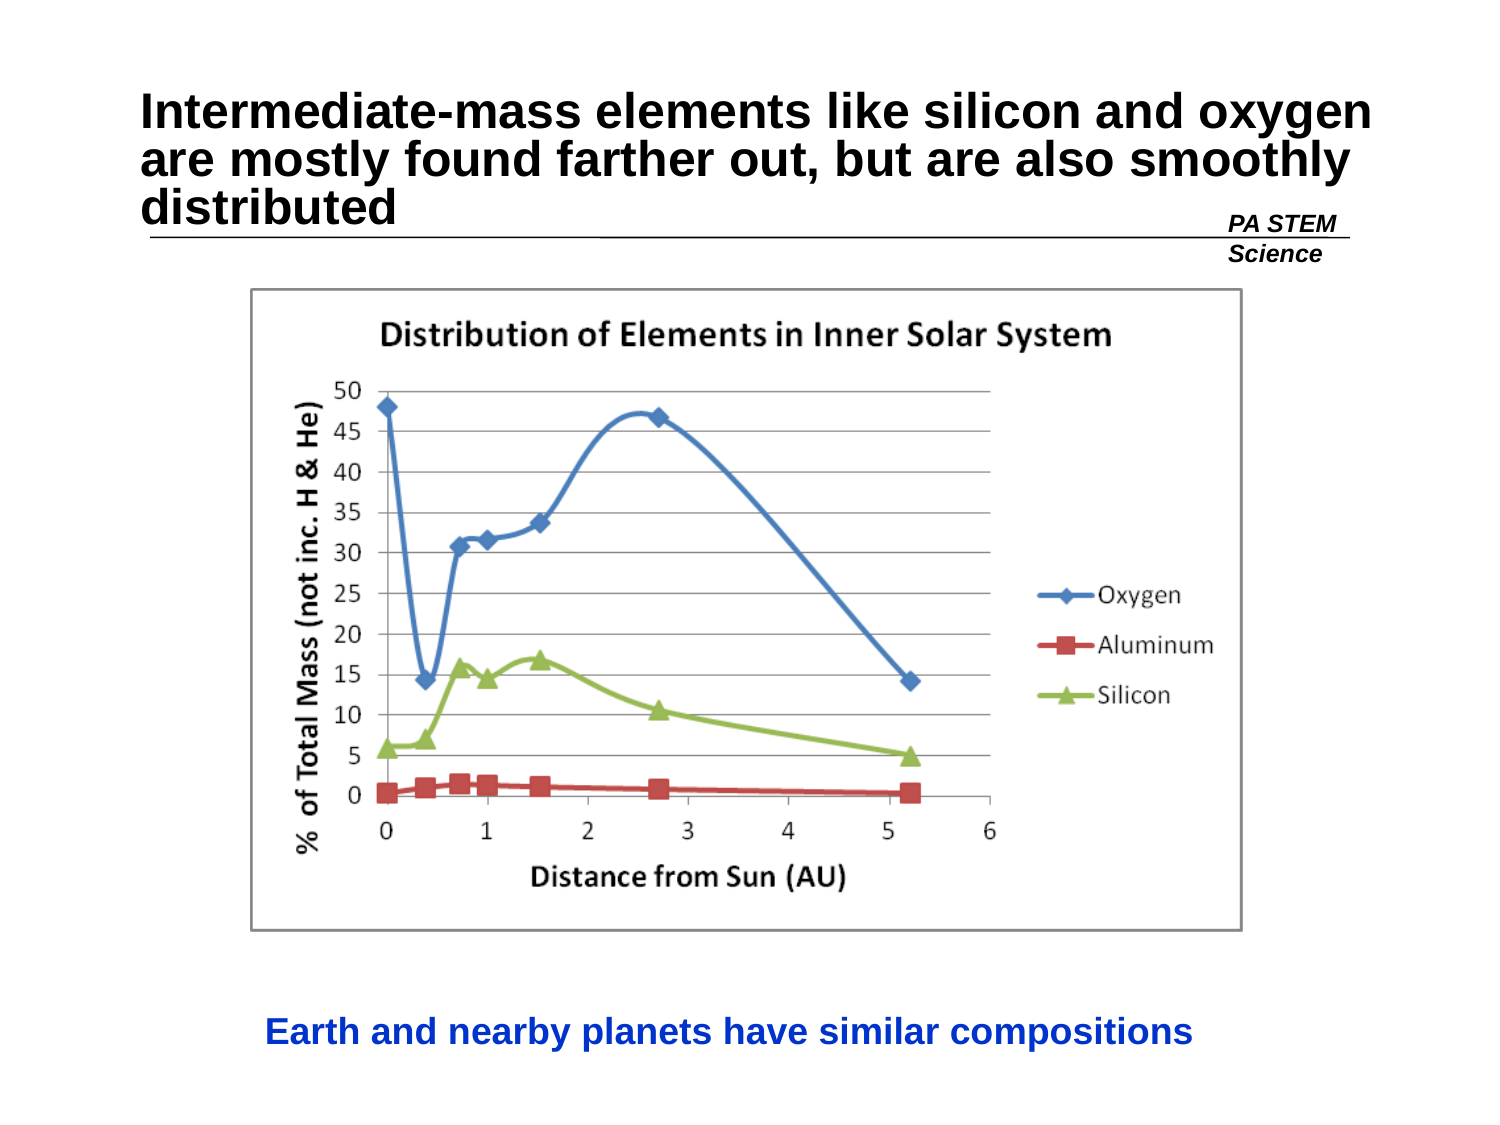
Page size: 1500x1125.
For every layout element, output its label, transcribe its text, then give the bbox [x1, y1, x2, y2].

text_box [149, 199, 1353, 276]
picture [249, 287, 1244, 933]
title Intermediate-mass elements like silicon and oxygen are mostly found farther out, but are also smoothly distributed [124, 62, 1426, 263]
text_box Earth and nearby planets have similar compositions [249, 999, 1263, 1060]
